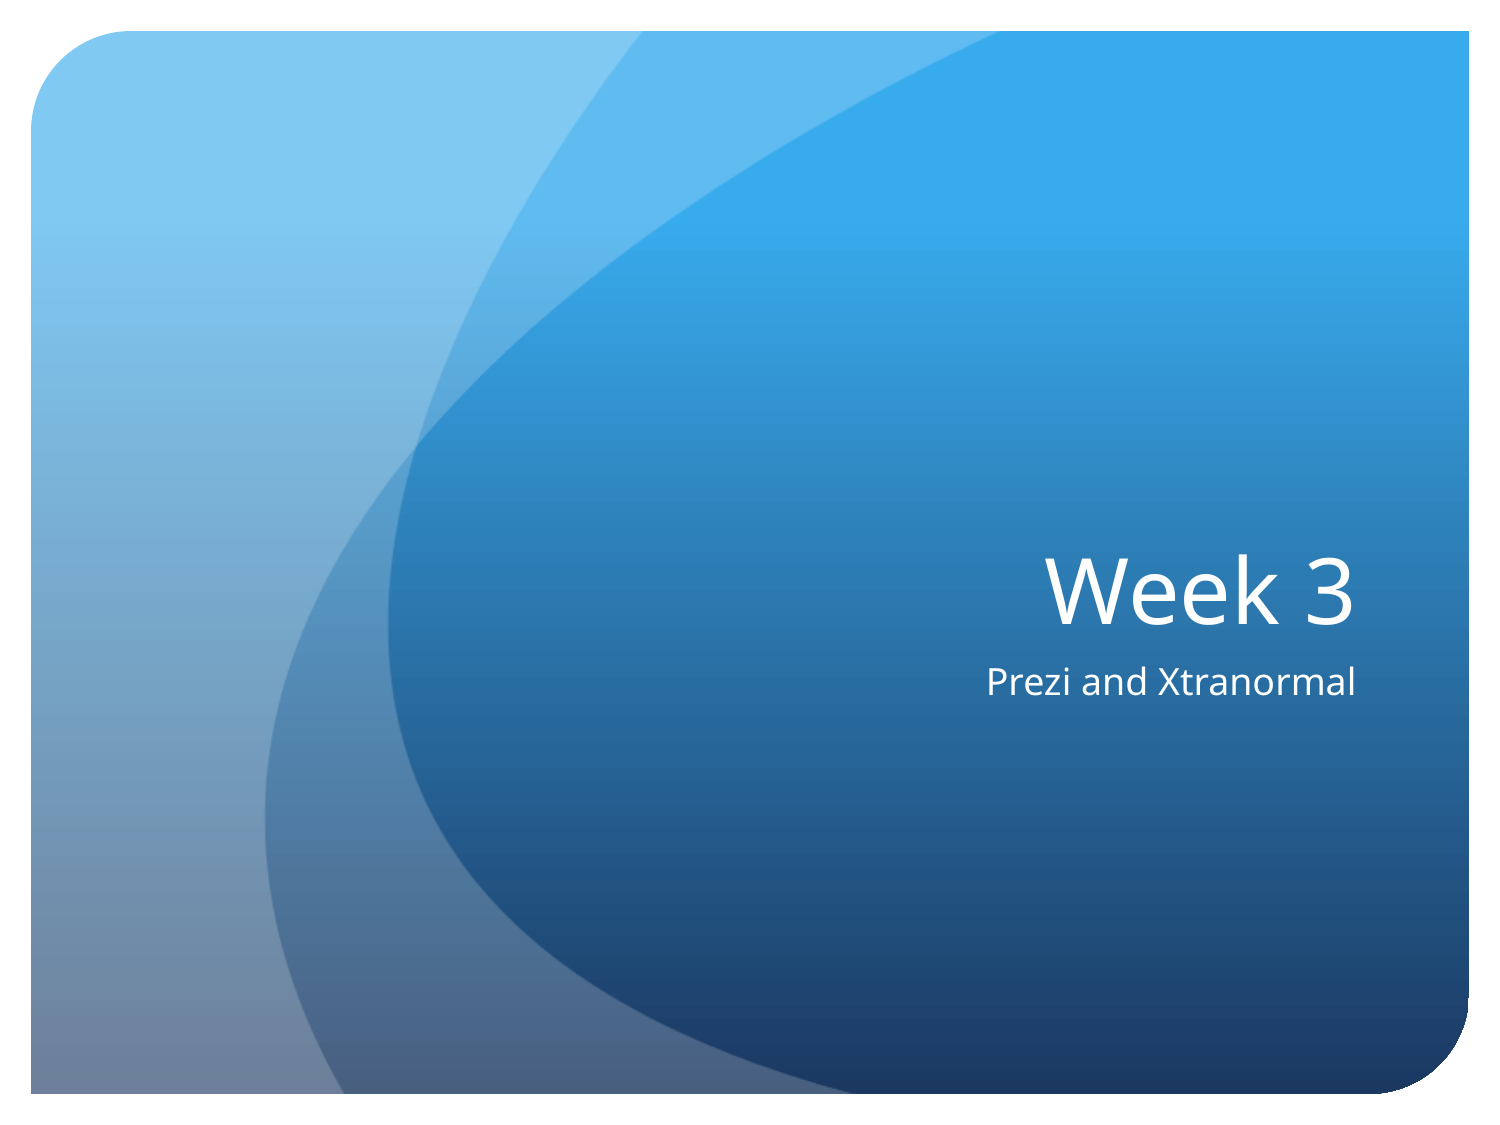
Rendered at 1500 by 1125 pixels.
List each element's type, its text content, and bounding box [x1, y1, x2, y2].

picture [25, 30, 1474, 1095]
title Week 3 [262, 408, 1372, 650]
subtitle Prezi and Xtranormal [262, 650, 1372, 939]
